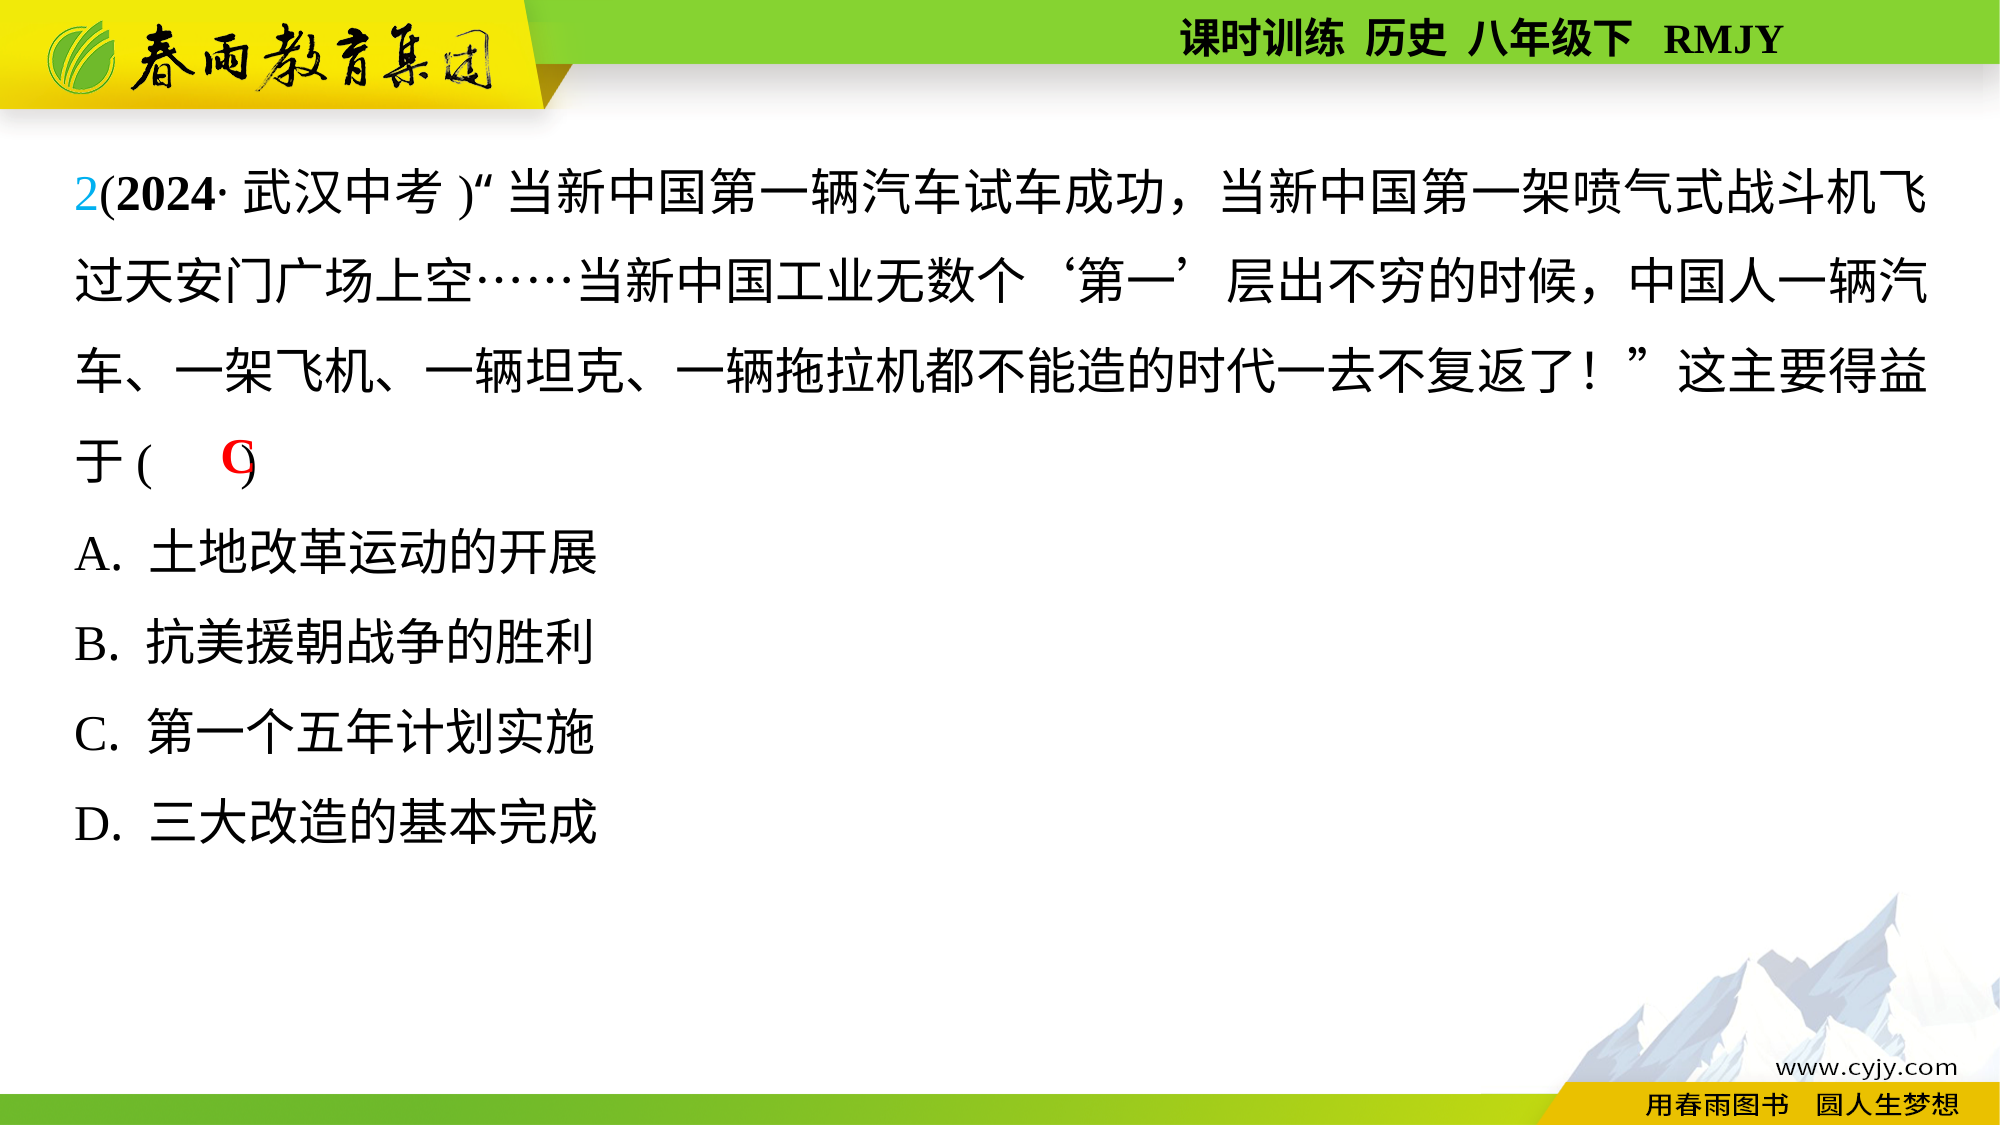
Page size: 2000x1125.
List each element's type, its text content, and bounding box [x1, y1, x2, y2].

picture [0, 0, 2000, 1125]
list 2(2024·武汉中考)“当新中国第一辆汽车试车成功，当新中国第一架喷气式战斗机飞过天安门广场上空……当新中国工业无数个‘第一’层出不穷的时候，中国人一辆汽车、一架飞机、一辆坦克、一辆拖拉机都不能造的时代一去不复返了！”这主要得益于( ) A. 土地改革运动的开展 B. 抗美援朝战争的胜利 C. 第一个五年计划实施 D. 三大改造的基本完成 [59, 122, 1944, 865]
text_box C [205, 415, 272, 491]
